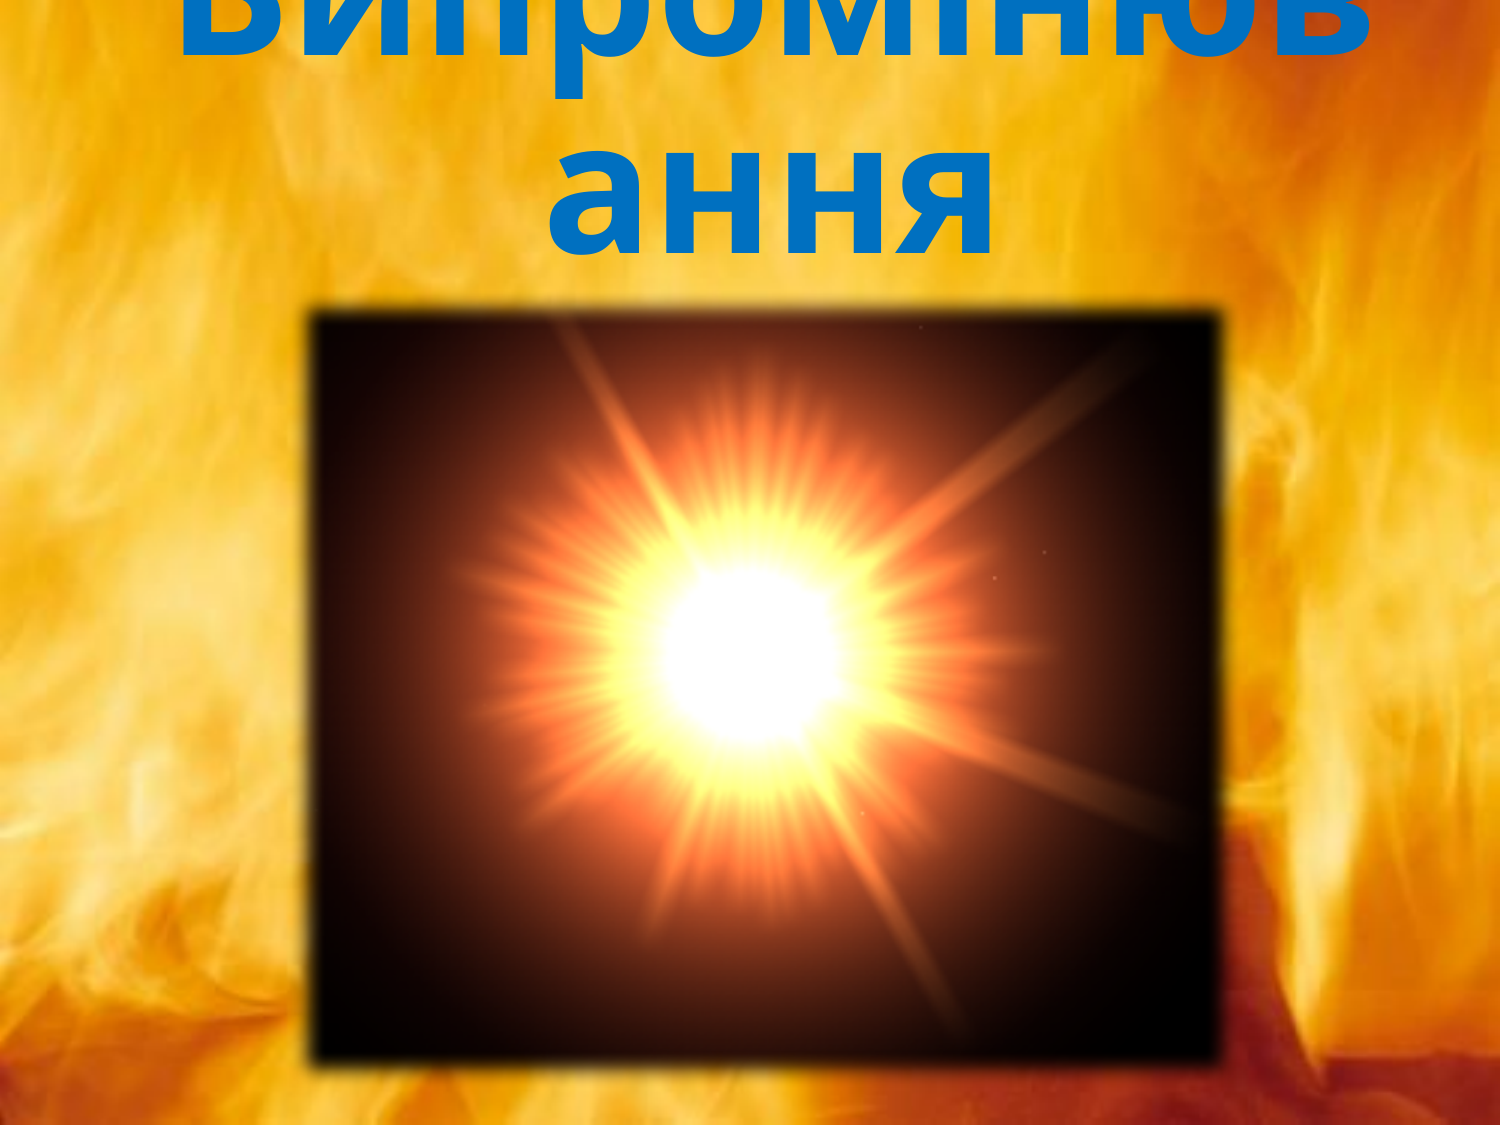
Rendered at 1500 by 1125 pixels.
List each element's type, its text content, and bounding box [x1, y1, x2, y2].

picture [0, 0, 1500, 1125]
title Випромінювання [135, 101, 1411, 301]
